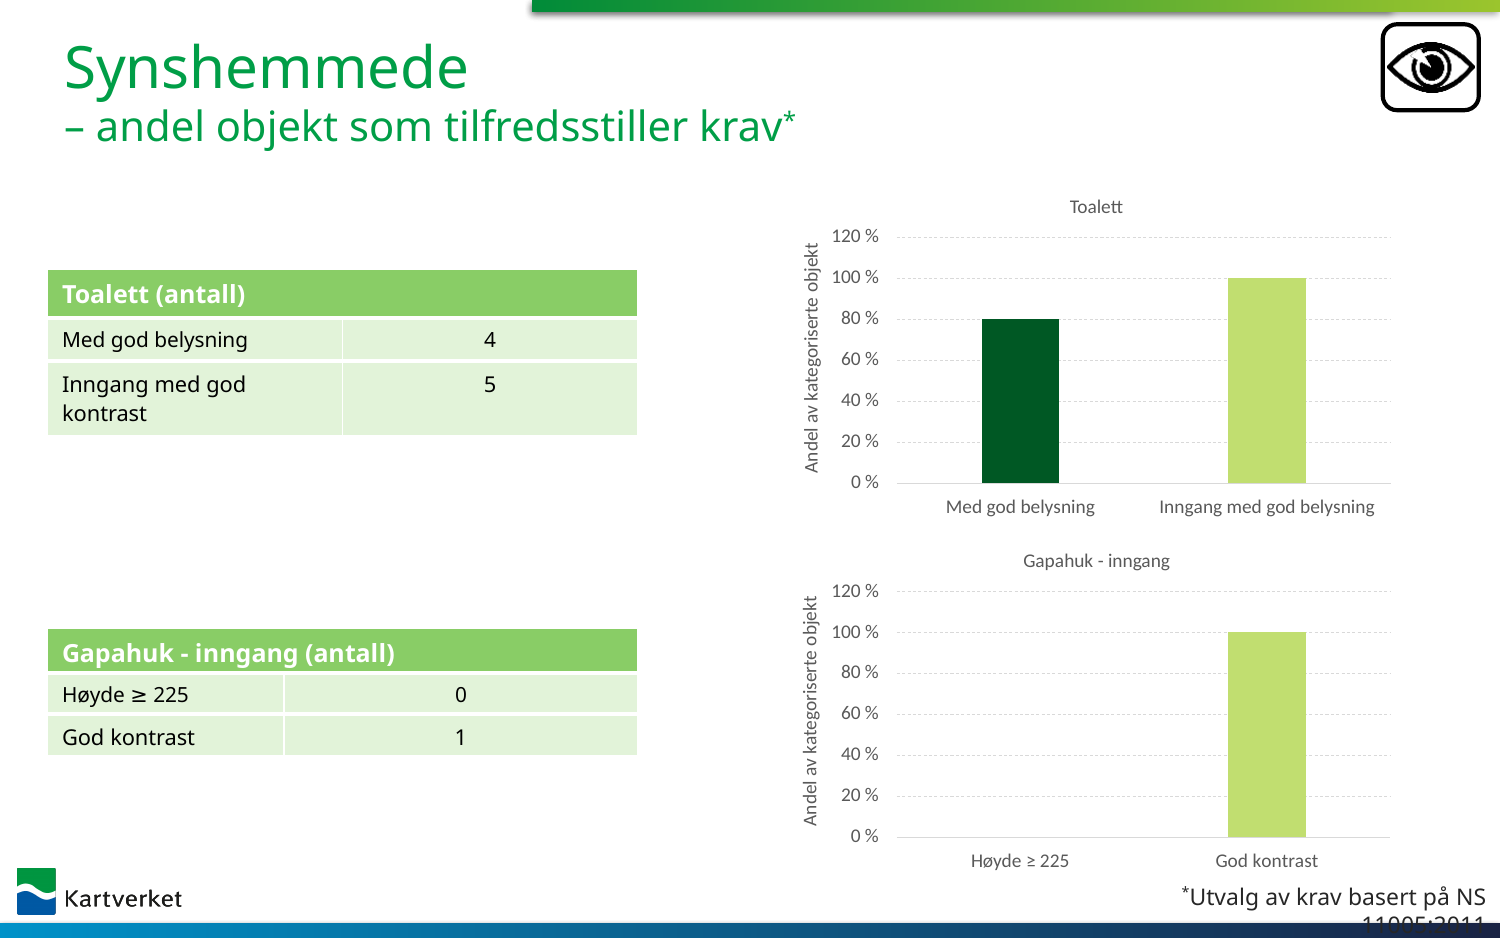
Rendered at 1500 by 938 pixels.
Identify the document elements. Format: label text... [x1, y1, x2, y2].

text_box *Utvalg av krav basert på NS 11005:2011 [1068, 873, 1500, 938]
table_header Toalett (antall) [48, 270, 637, 316]
table_header Gapahuk - inngang (antall) [48, 629, 637, 671]
table_cell 0 [285, 675, 637, 712]
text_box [1382, 24, 1480, 111]
table_cell 1 [285, 716, 637, 755]
table_cell Inngang med god kontrast [48, 363, 342, 435]
table_cell Med god belysning [48, 320, 342, 359]
table_cell 5 [343, 363, 637, 435]
picture [791, 541, 1402, 880]
text_box Synshemmede – andel objekt som tilfredsstiller krav* [49, 24, 1431, 158]
picture [791, 187, 1402, 526]
table_cell Høyde ≥ 225 [48, 675, 283, 712]
table_cell God kontrast [48, 716, 283, 755]
table_cell 4 [343, 320, 637, 359]
